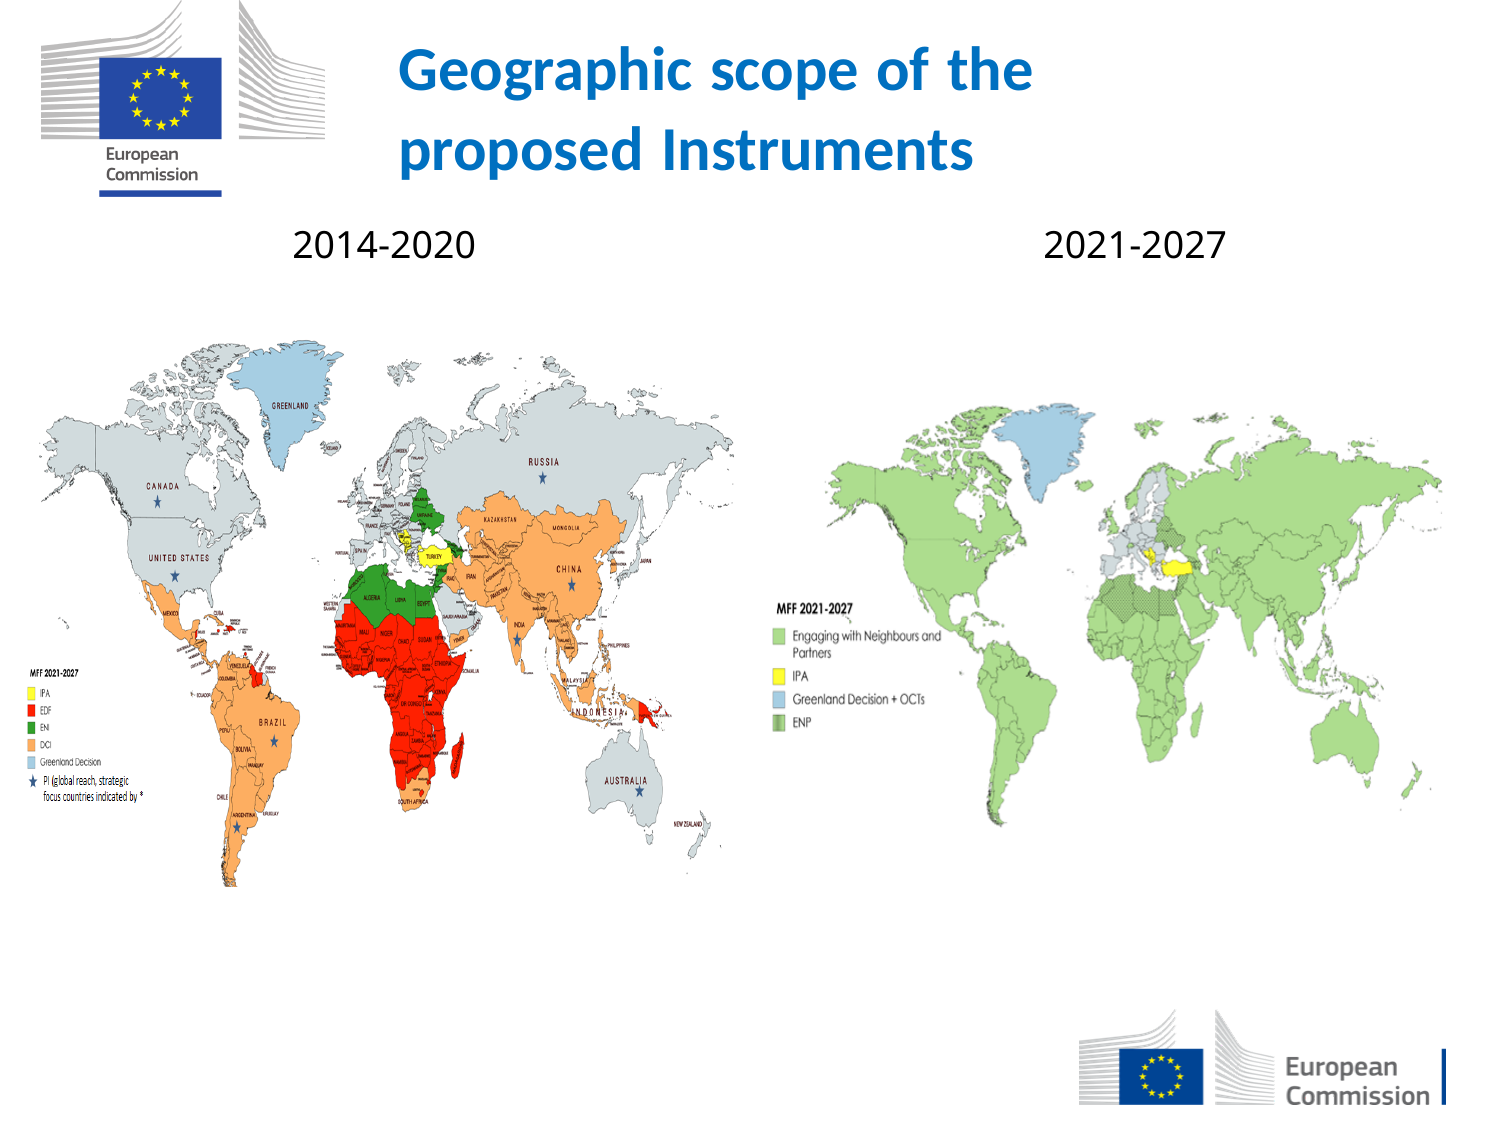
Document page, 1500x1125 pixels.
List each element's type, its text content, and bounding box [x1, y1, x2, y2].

picture [1078, 1008, 1447, 1106]
picture [41, 0, 325, 197]
text_box 2021-2027 [1028, 213, 1243, 274]
picture [17, 315, 751, 887]
picture [761, 314, 1492, 887]
text_box 2014-2020 [277, 213, 680, 274]
title Geographic scope of the proposed Instruments [330, 42, 1111, 196]
